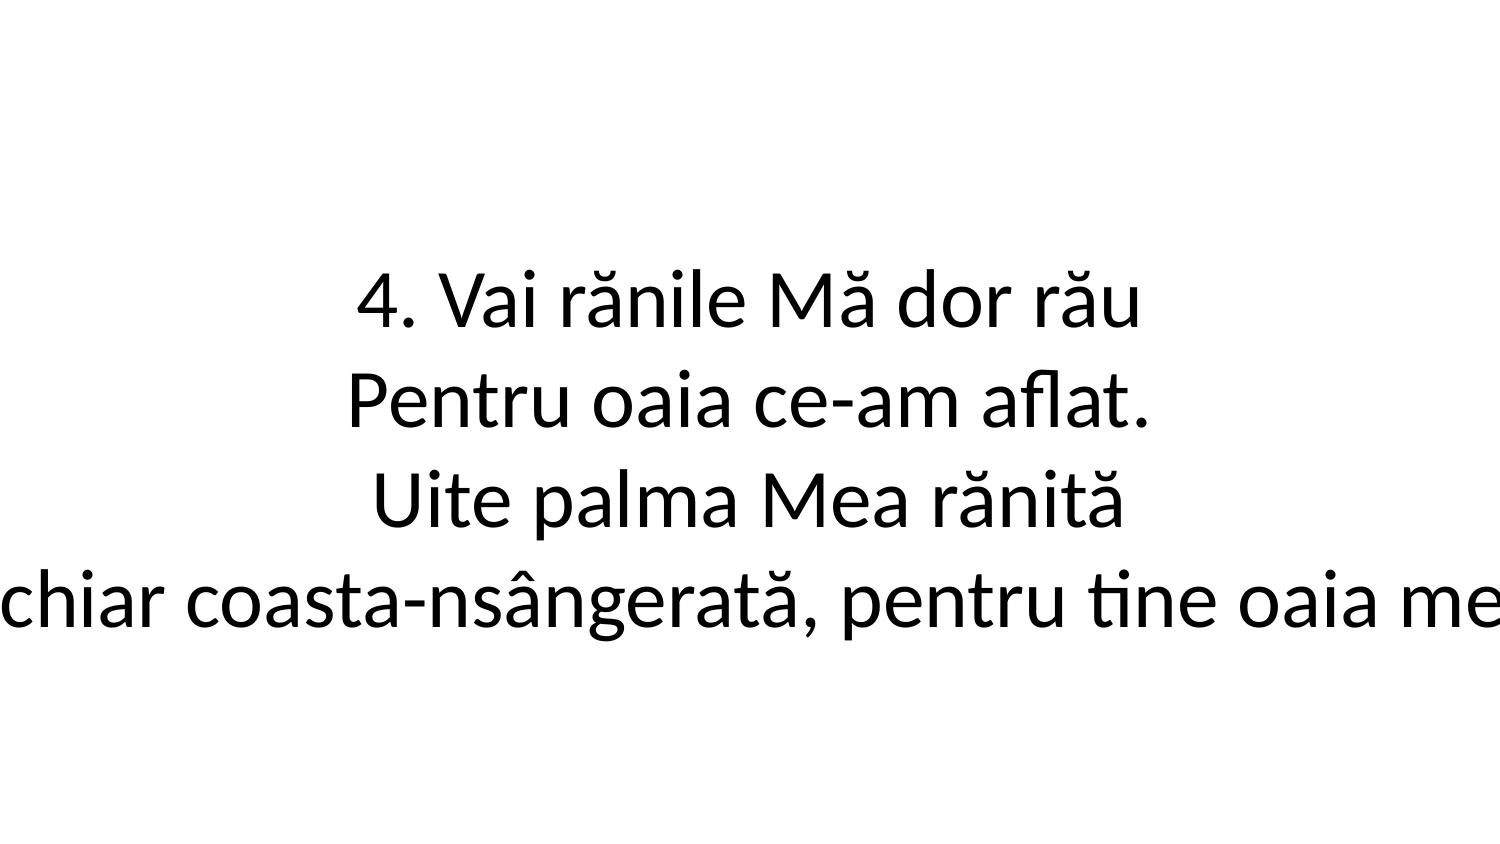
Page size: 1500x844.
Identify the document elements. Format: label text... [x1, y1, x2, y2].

text_box 4. Vai rănile Mă dor rău Pentru oaia ce-am aflat. Uite palma Mea rănită Și chiar coasta-nsângerată, pentru tine oaia mea! [0, 192, 1500, 652]
